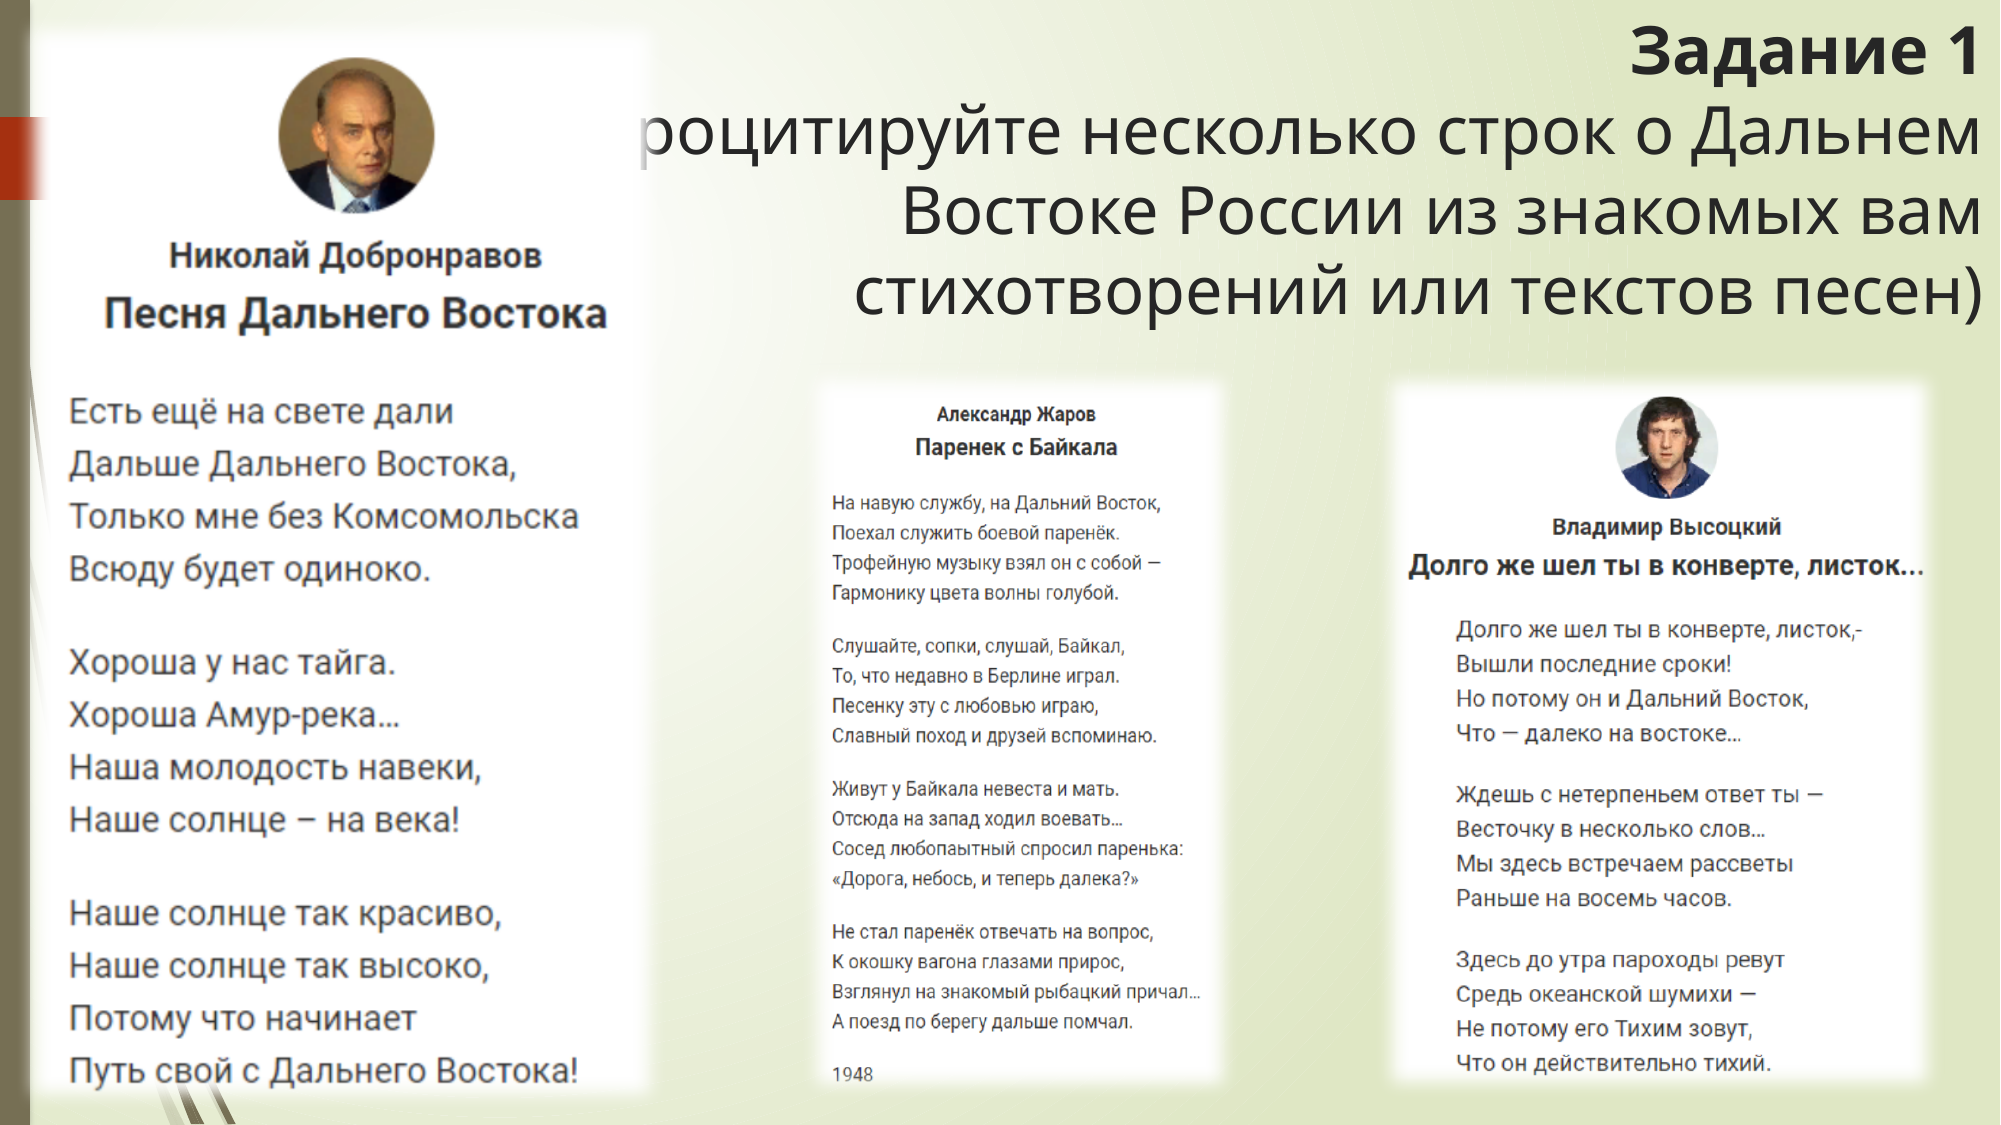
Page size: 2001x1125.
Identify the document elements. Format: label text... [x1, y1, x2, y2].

picture [16, 13, 668, 1112]
picture [799, 362, 1241, 1102]
picture [1373, 362, 1945, 1102]
title Задание 1 (процитируйте несколько строк о Дальнем Востоке России из знакомых вам стихотворений или текстов песен) [538, 0, 2000, 340]
